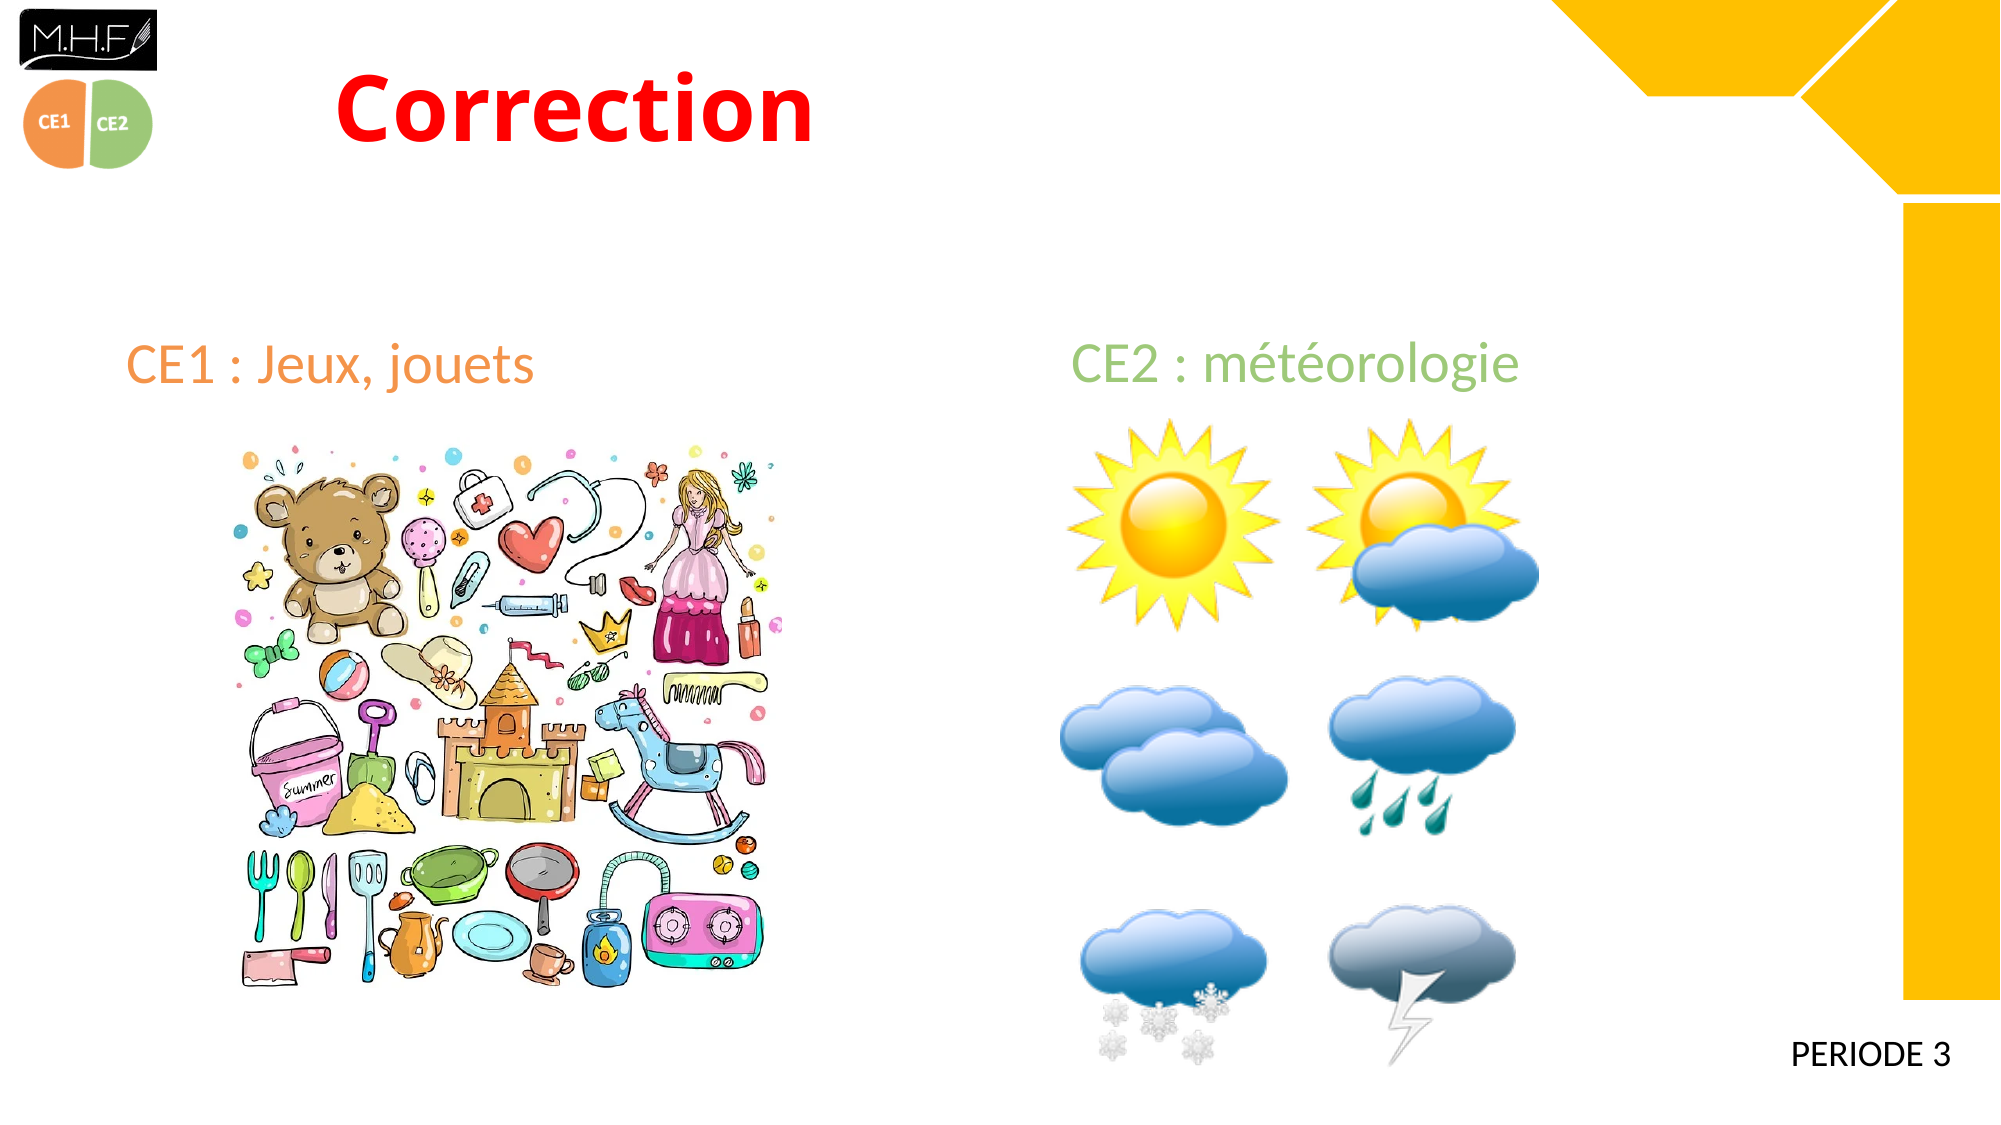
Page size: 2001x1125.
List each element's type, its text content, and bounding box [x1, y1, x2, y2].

picture [1, 7, 177, 207]
picture [1060, 418, 1539, 1069]
text_box [1799, 0, 2000, 196]
picture [219, 437, 782, 1000]
list CE1 : Jeux, jouets [111, 325, 922, 1040]
text_box CE2 : météorologie [1056, 324, 1878, 1039]
text_box [1902, 202, 2000, 1001]
text_box PERIODE 3 [1362, 1021, 1967, 1125]
text_box [1549, 0, 1892, 98]
title Correction [318, 3, 1865, 221]
